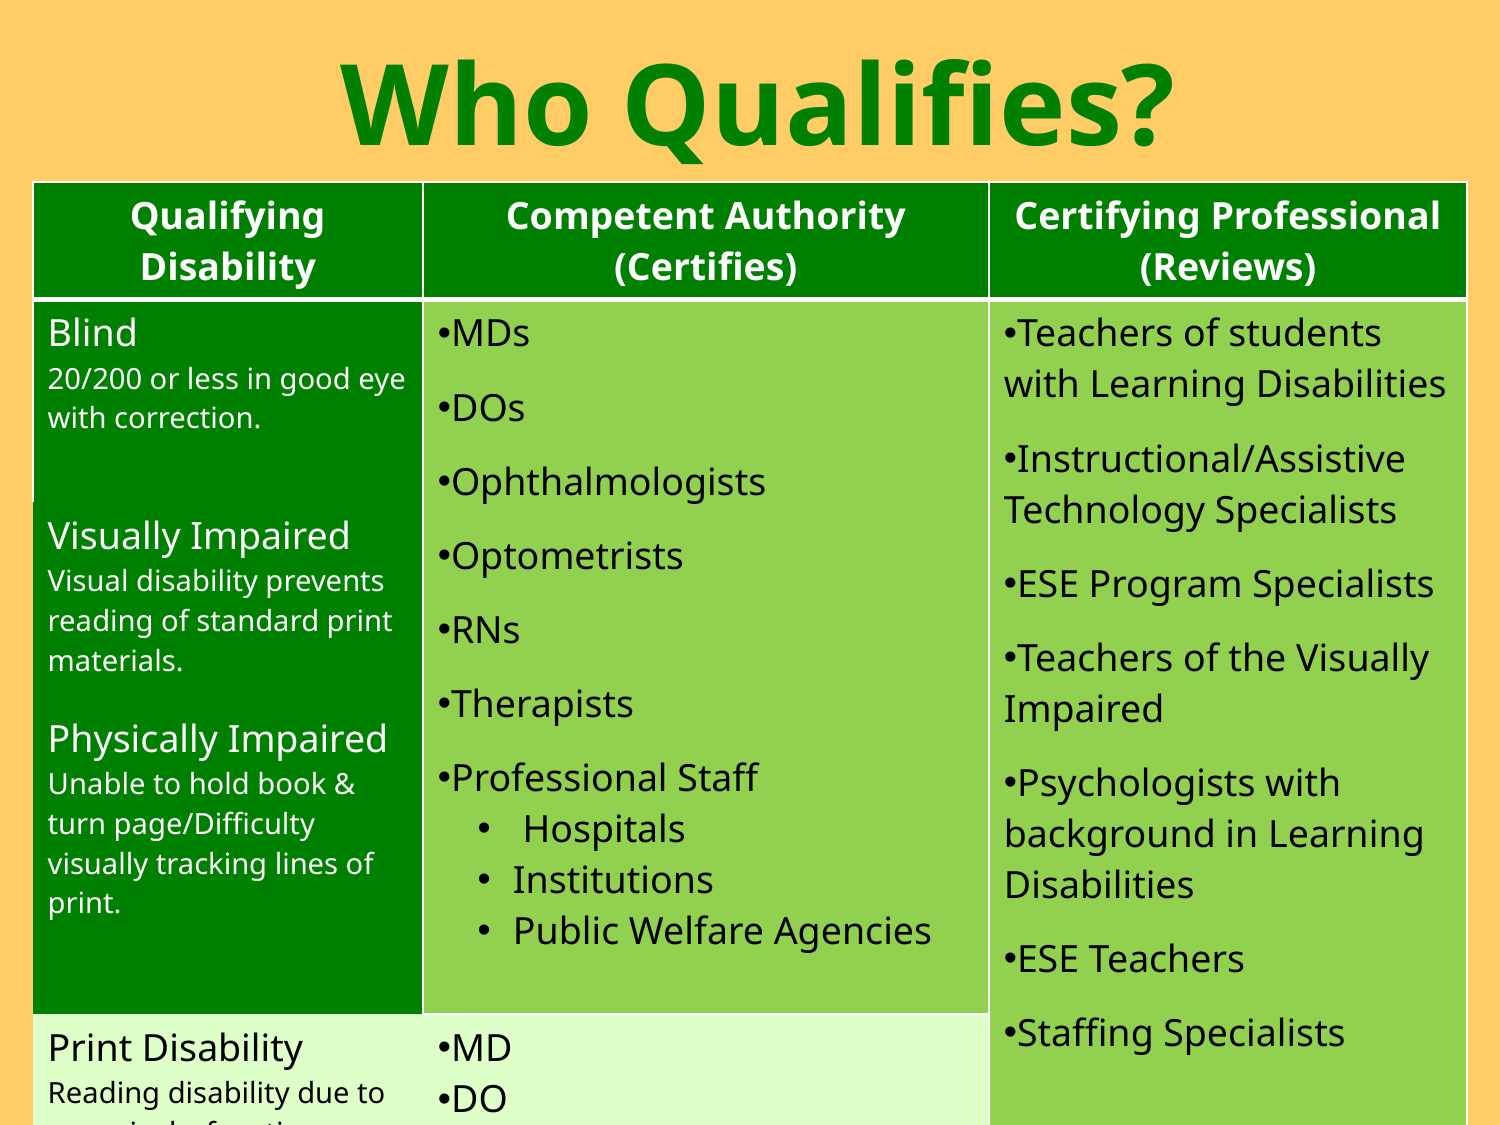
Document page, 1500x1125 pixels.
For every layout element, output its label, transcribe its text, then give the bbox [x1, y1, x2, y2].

table_cell Print Disability Reading disability due to organic dysfunction [33, 1014, 423, 1125]
table_cell MDs DOs Ophthalmologists Optometrists RNs Therapists Professional Staff Hospitals Institutions Public Welfare Agencies [424, 302, 988, 1013]
table_cell Visually Impaired Visual disability prevents reading of standard print materials. [33, 502, 422, 705]
table_cell Physically Impaired Unable to hold book & turn page/Difficulty visually tracking lines of print. [33, 705, 422, 1014]
table_cell Blind 20/200 or less in good eye with correction. [34, 302, 422, 502]
title Who Qualifies? [82, 6, 1434, 181]
table_header Competent Authority (Certifies) [424, 183, 988, 297]
table_cell MD DO [423, 1015, 988, 1125]
table_header Qualifying Disability [34, 183, 422, 297]
table_cell Teachers of students with Learning Disabilities Instructional/Assistive Technology Specialists ESE Program Specialists Teachers of the Visually Impaired Psychologists with background in Learning Disabilities ESE Teachers Staffing Specialists [990, 302, 1466, 1125]
table_header Certifying Professional (Reviews) [990, 183, 1466, 297]
